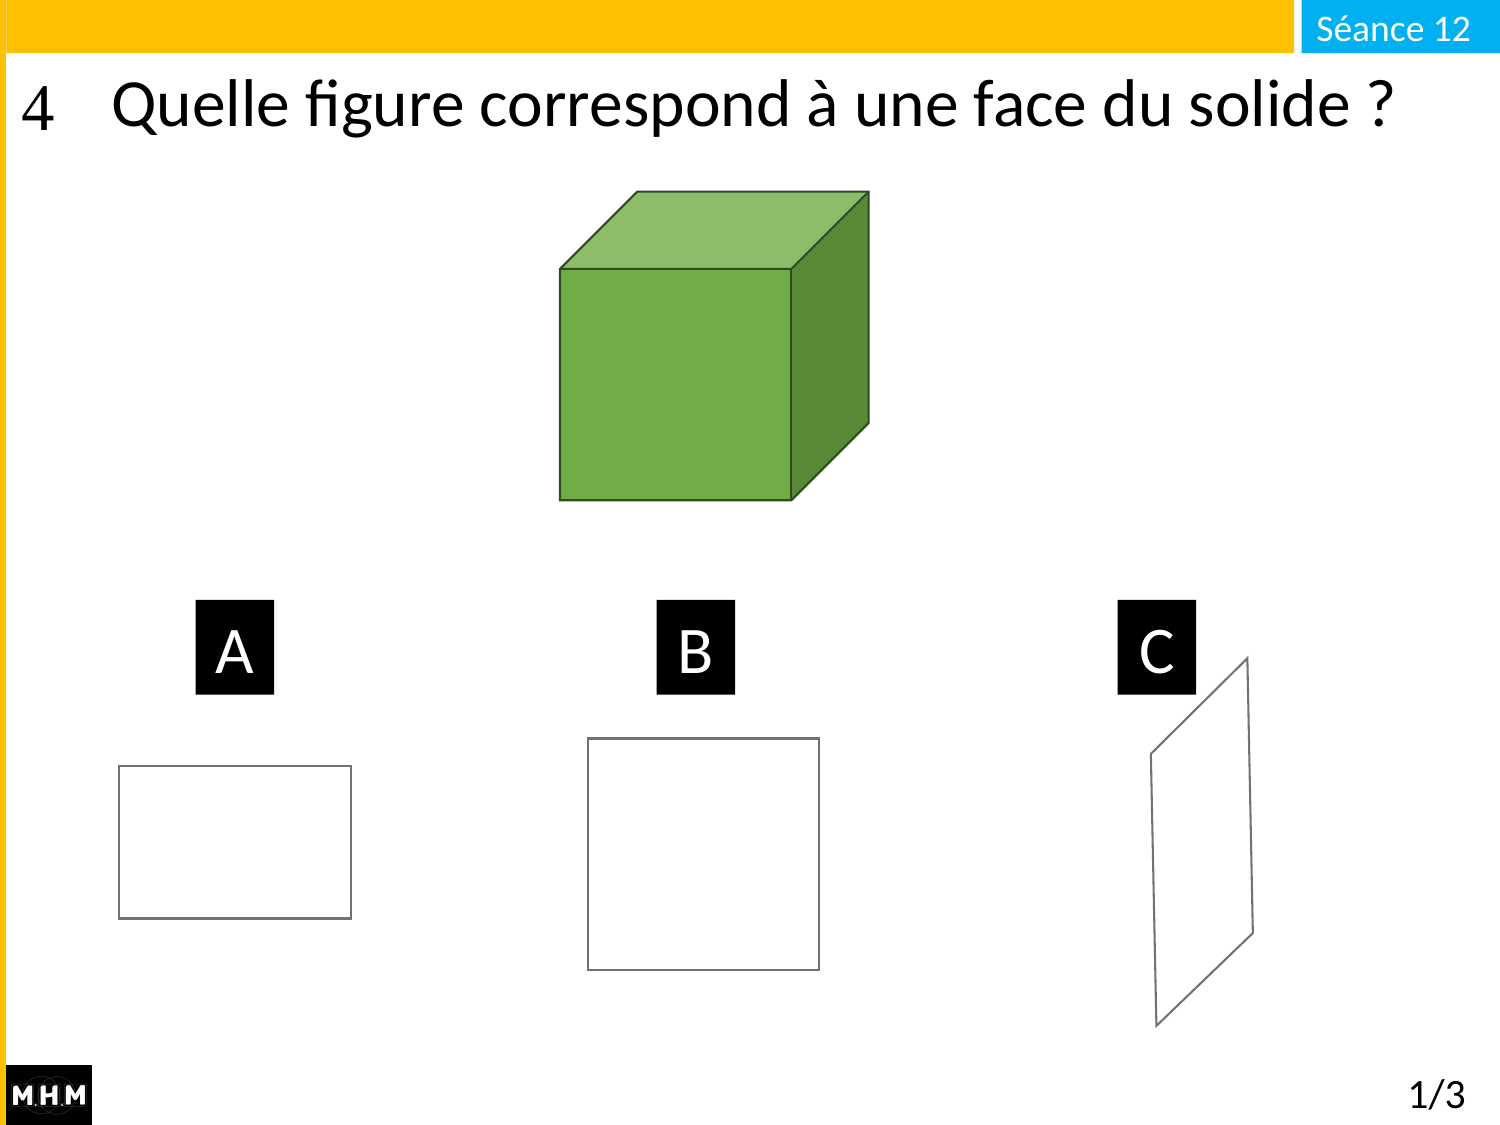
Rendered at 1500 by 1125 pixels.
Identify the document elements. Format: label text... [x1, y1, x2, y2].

text_box [558, 190, 870, 502]
text_box A [195, 599, 275, 695]
title Quelle figure correspond à une face du solide ? [96, 60, 1470, 150]
text_box C [1117, 599, 1197, 695]
text_box B [656, 599, 736, 695]
text_box [587, 737, 820, 971]
text_box [118, 765, 352, 920]
picture [6, 1065, 92, 1125]
text_box [1149, 655, 1254, 1029]
list 1/3 [1373, 1064, 1500, 1125]
